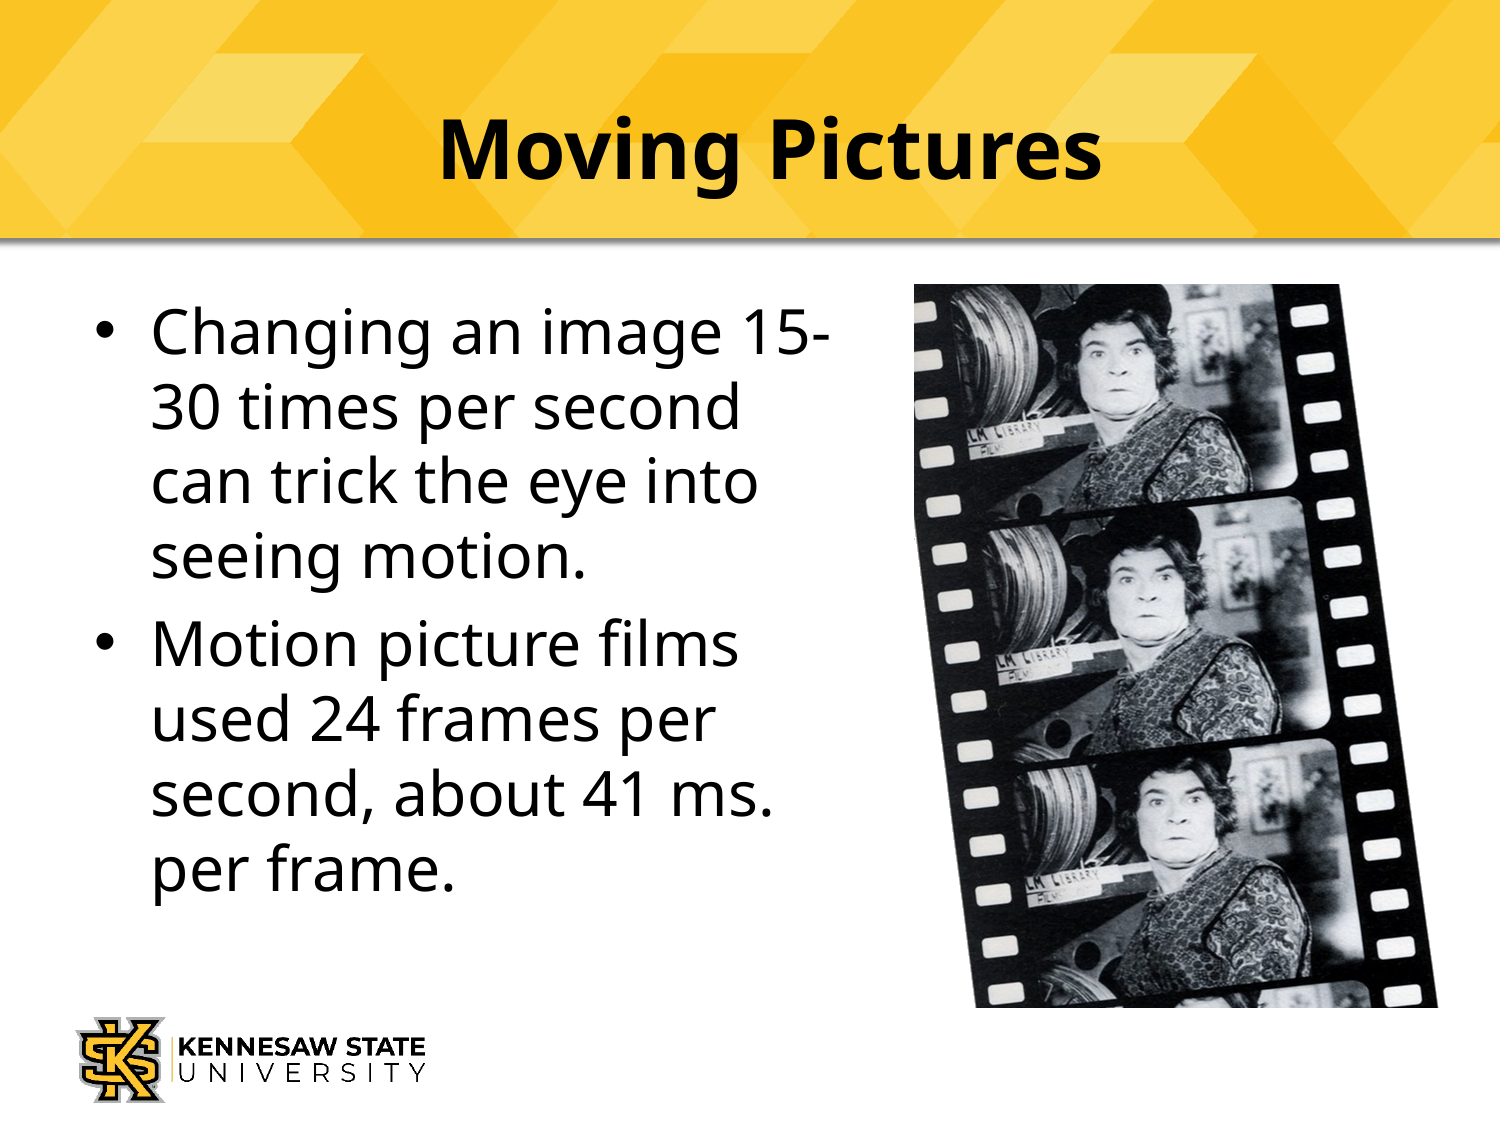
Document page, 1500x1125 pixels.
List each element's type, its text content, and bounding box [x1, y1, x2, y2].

list Changing an image 15-30 times per second can trick the eye into seeing motion. Motion picture films used 24 frames per second, about 41 ms. per frame. [79, 284, 871, 1051]
picture [75, 1017, 425, 1103]
picture [914, 283, 1453, 1008]
picture [0, 0, 1500, 251]
title Moving Pictures [132, 93, 1408, 199]
